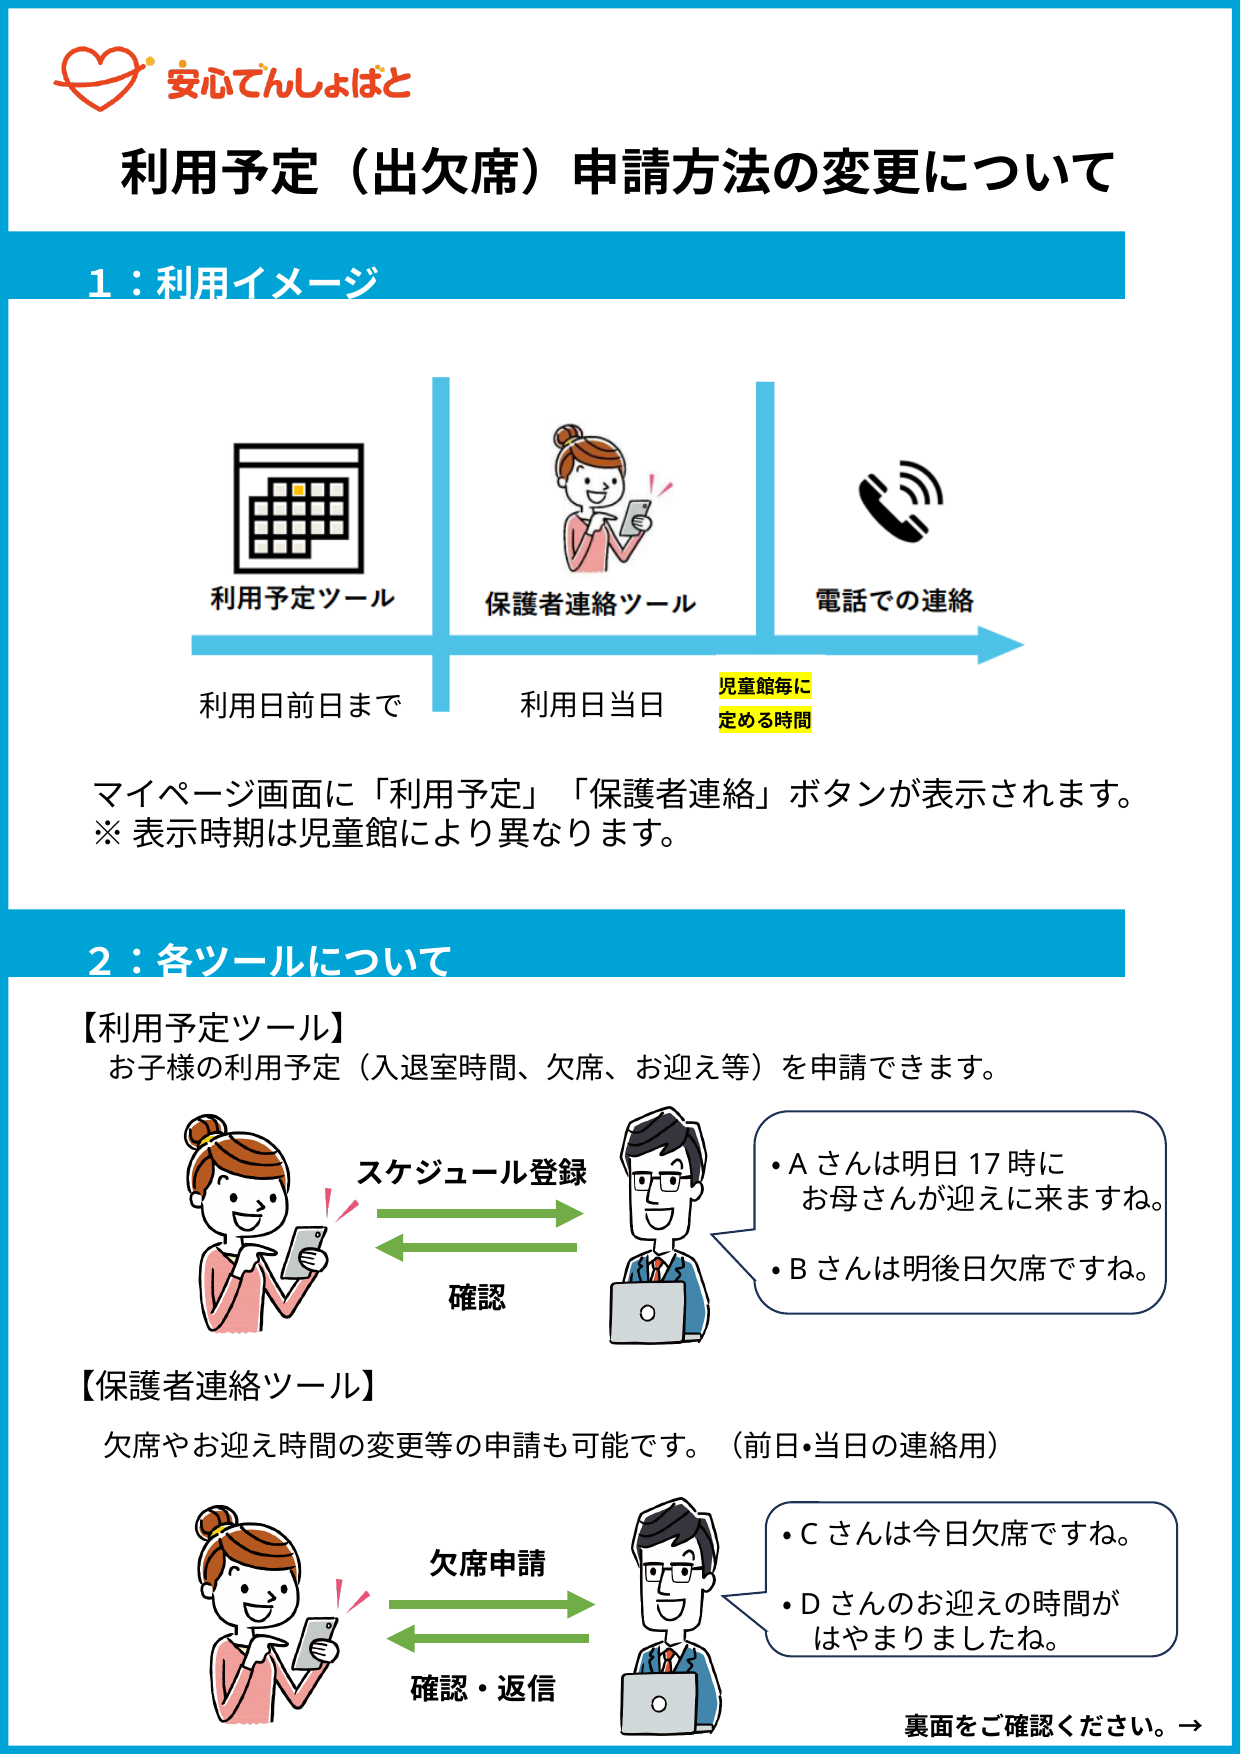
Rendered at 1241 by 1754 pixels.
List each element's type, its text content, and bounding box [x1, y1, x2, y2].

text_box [192, 1497, 1182, 1740]
text_box 【利用予定ツール】 [50, 999, 421, 1054]
text_box [0, 0, 1241, 1754]
text_box お子様の利用予定（入退室時間、欠席、お迎え等）を申請できます。 [93, 1042, 1173, 1093]
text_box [181, 1106, 1171, 1349]
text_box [155, 368, 1044, 737]
text_box 利用予定（出欠席）申請方法の変更について [44, 133, 1196, 208]
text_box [0, 229, 1125, 307]
text_box マイページ画面に「利用予定」「保護者連絡」ボタンが表示されます。 ※表示時期は児童館により異なります。 [76, 765, 1181, 860]
text_box ２：各ツールについて [0, 907, 650, 990]
text_box 欠席やお迎え時間の変更等の申請も可能です。（前日・当日の連絡用） [88, 1419, 1159, 1470]
picture [53, 46, 411, 112]
text_box [650, 909, 1125, 977]
text_box 【保護者連絡ツール】 [47, 1358, 419, 1413]
text_box 裏面をご確認ください。→ [889, 1693, 1240, 1748]
